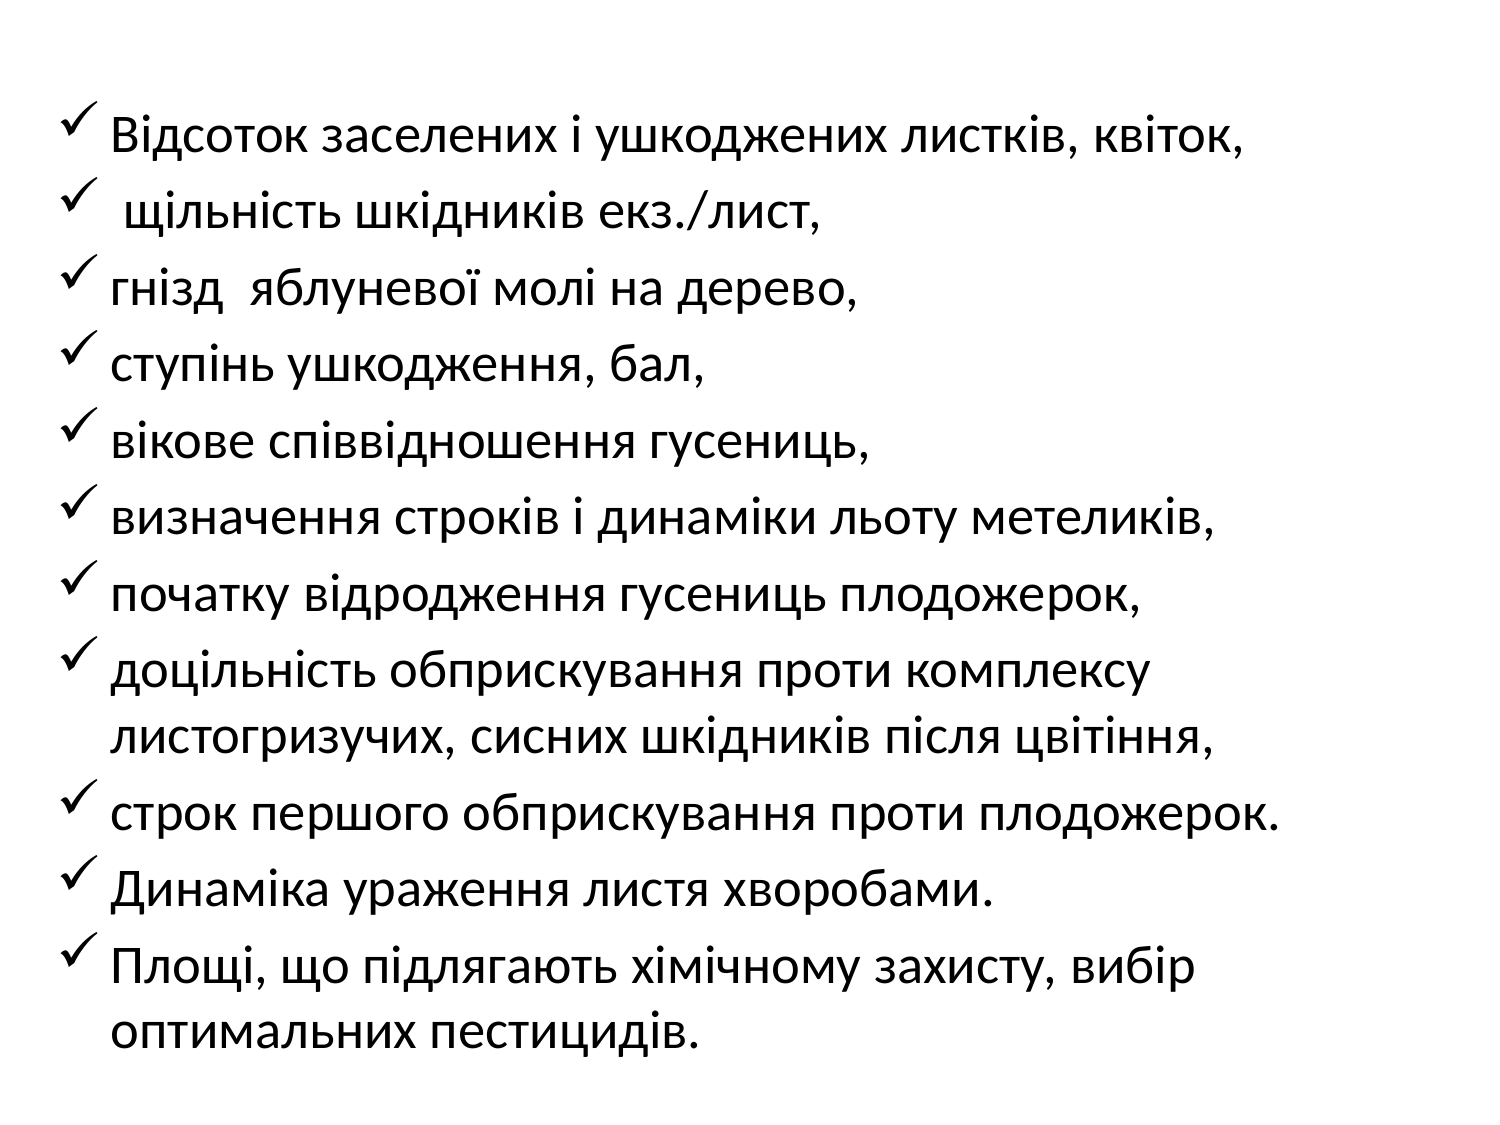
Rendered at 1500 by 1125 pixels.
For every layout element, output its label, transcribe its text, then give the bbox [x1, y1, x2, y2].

list Відсоток заселених і ушкоджених листків, квіток, щільність шкідників екз./лист, гнізд яблуневої молі на дерево, ступінь ушкодження, бал, вікове співвідношення гусениць, визначення строків і динаміки льоту метеликів, початку відродження гусениць плодожерок, доцільність обприскування проти комплексу листогризучих, сисних шкідників після цвітіння, строк першого обприскування проти плодожерок. Динаміка ураження листя хворобами. Площі, що підлягають хімічному захисту, вибір оптимальних пестицидів. [41, 90, 1392, 1083]
